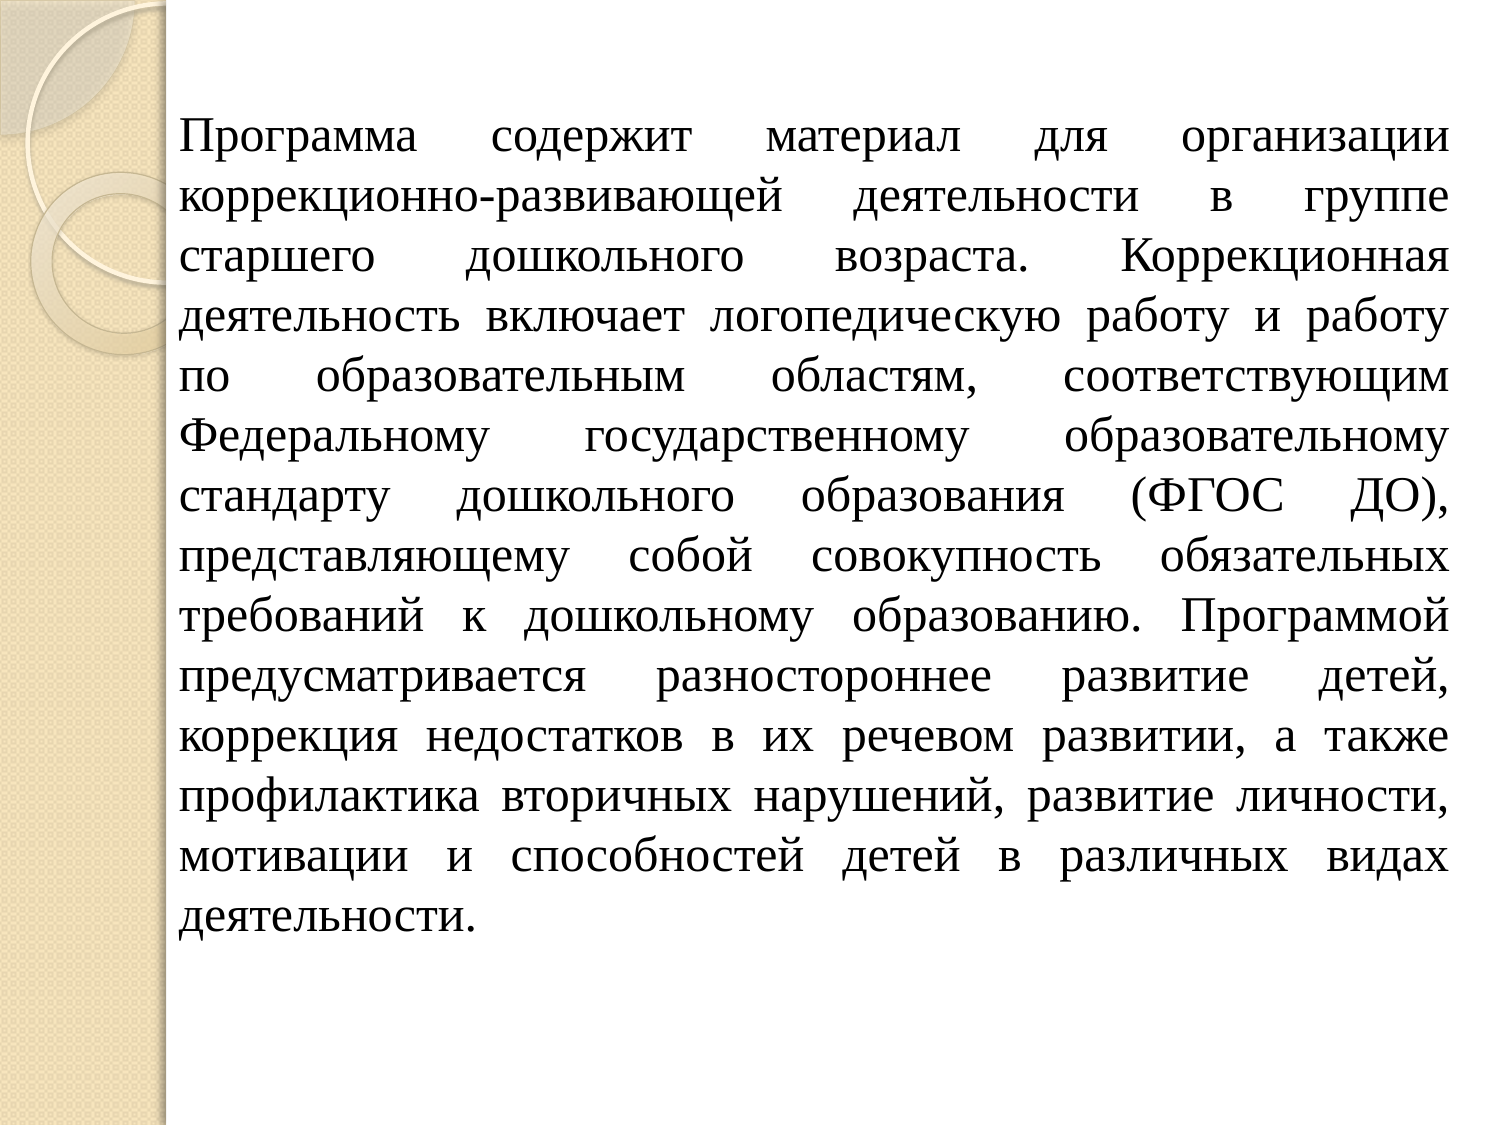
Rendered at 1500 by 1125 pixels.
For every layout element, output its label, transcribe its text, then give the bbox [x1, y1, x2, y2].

text_box Программа содержит материал для организации коррекционно-развивающей деятельности в группе старшего дошкольного возраста. Коррекционная деятельность включает логопедическую работу и работу по образовательным областям, соответствующим Федеральному государственному образовательному стандарту дошкольного образования (ФГОС ДО), представляющему собой совокупность обязательных требований к дошкольному образованию. Программой предусматривается разностороннее развитие детей, коррекция недостатков в их речевом развитии, а также профилактика вторичных нарушений, развитие личности, мотивации и способностей детей в различных видах деятельности. [164, 93, 1465, 949]
